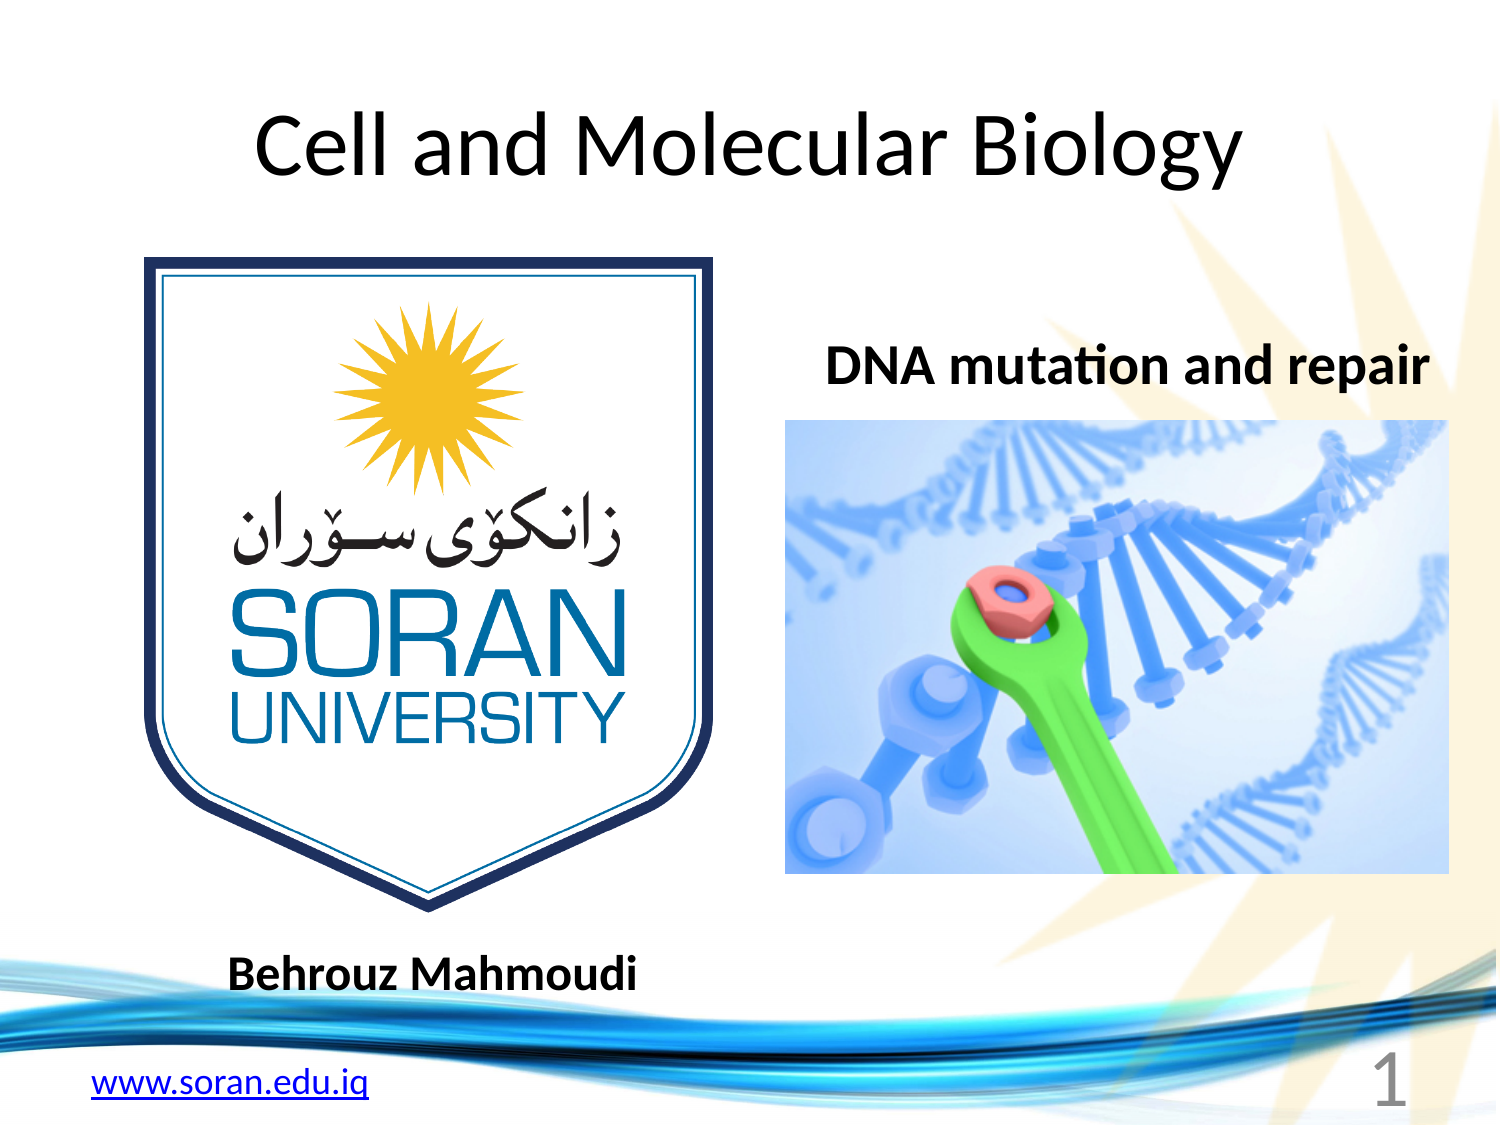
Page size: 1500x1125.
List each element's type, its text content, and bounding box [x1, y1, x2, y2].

title Cell and Molecular Biology [75, 45, 1425, 233]
picture [0, 99, 1500, 1125]
list DNA mutation and repair [797, 255, 1461, 404]
slide_number 1 [1074, 1042, 1425, 1103]
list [785, 420, 1449, 874]
list Behrouz Mahmoudi [212, 912, 876, 1008]
